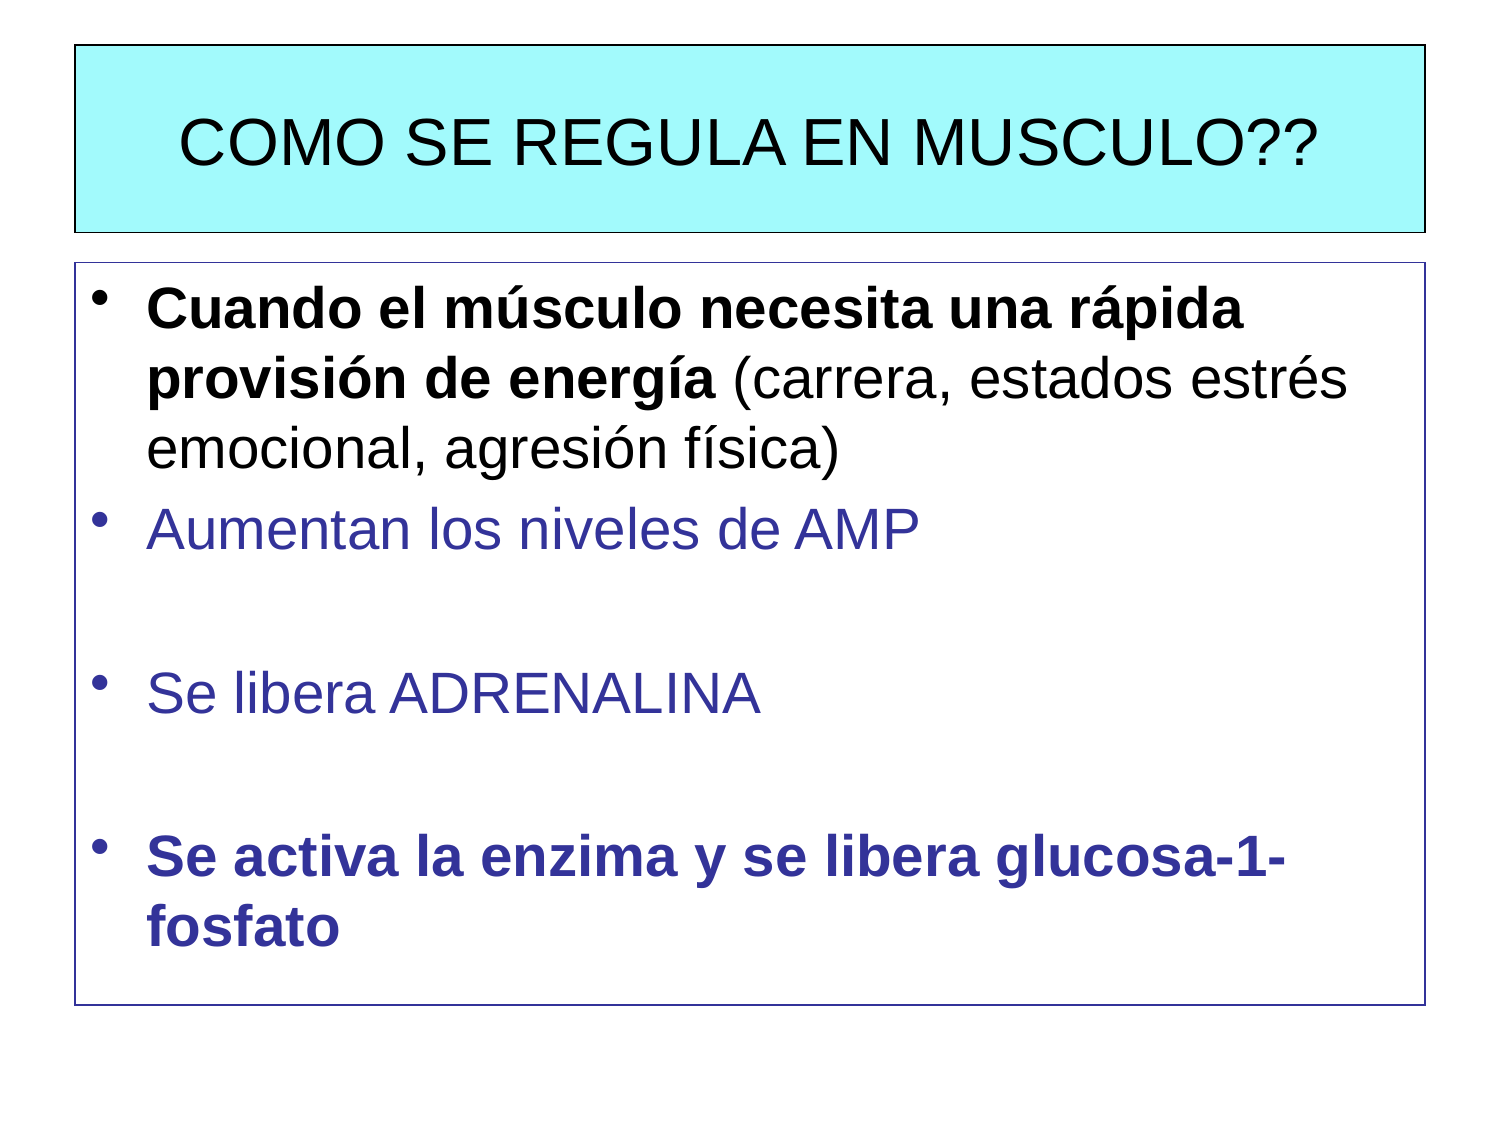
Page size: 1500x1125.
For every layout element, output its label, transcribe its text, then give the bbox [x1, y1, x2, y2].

list Cuando el músculo necesita una rápida provisión de energía (carrera, estados estrés emocional, agresión física) Aumentan los niveles de AMP Se libera ADRENALINA Se activa la enzima y se libera glucosa-1-fosfato [74, 262, 1426, 1006]
title COMO SE REGULA EN MUSCULO?? [74, 44, 1426, 233]
